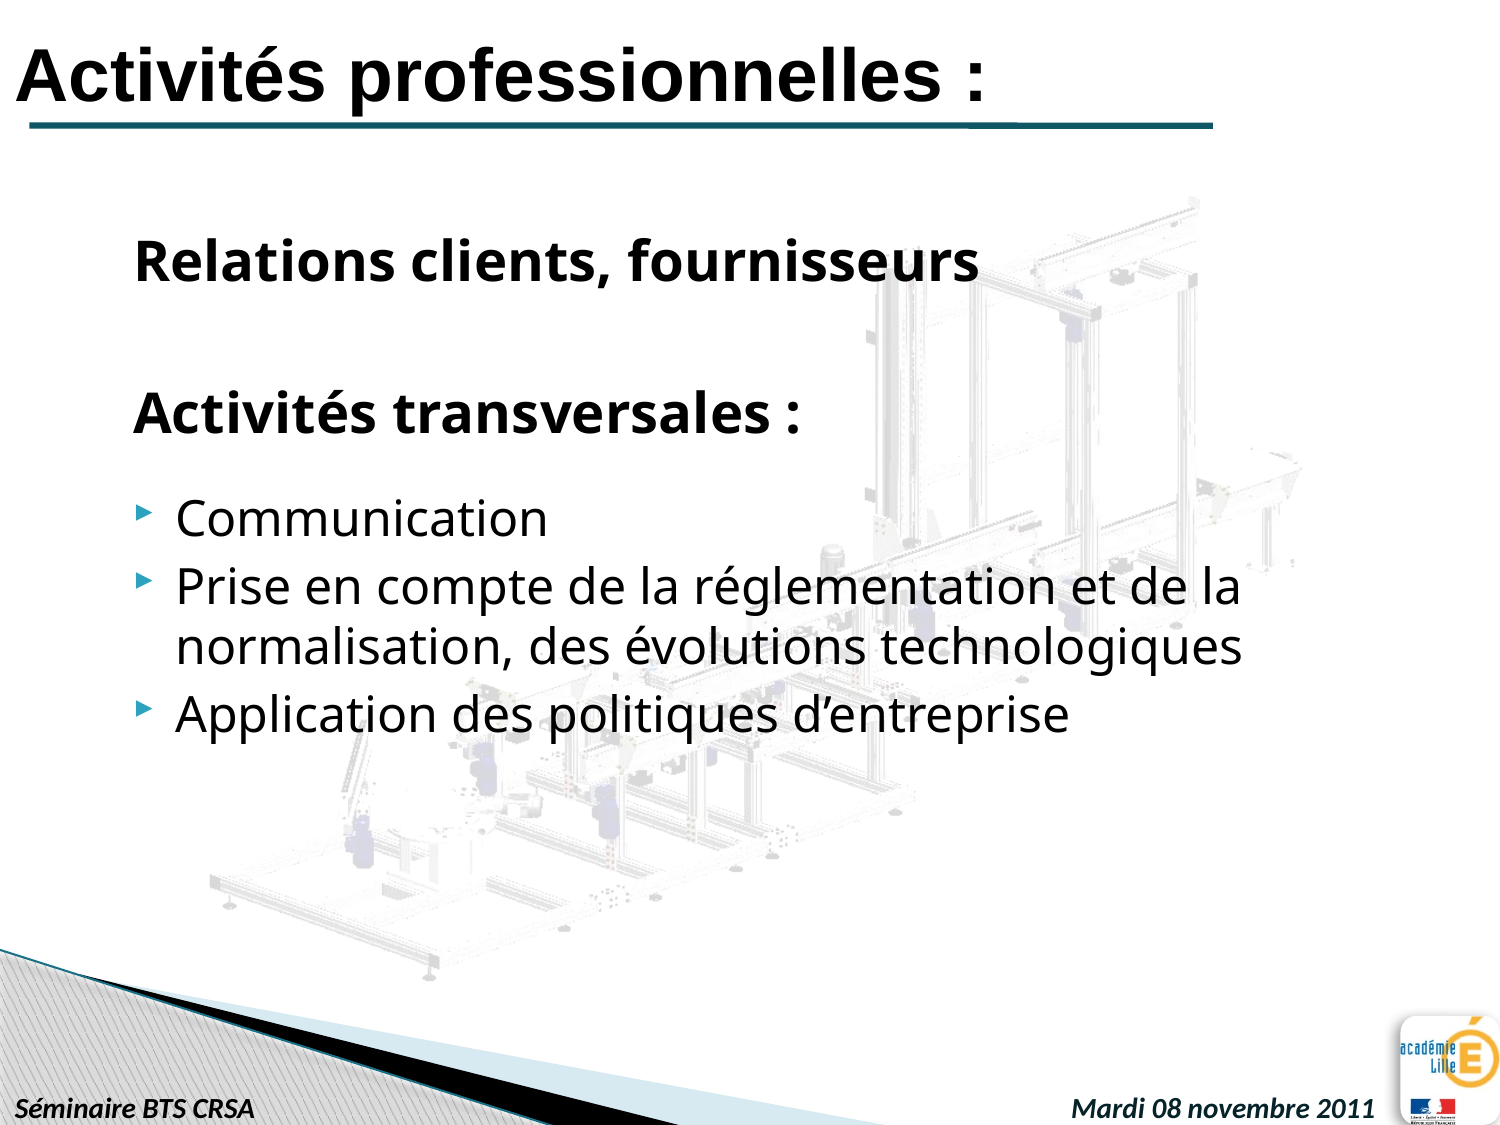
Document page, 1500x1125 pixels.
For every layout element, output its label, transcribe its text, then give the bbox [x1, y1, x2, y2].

text_box Relations clients, fournisseurs Activités transversales : Communication Prise en compte de la réglementation et de la normalisation, des évolutions technologiques Application des politiques d’entreprise [100, 184, 1376, 941]
text_box Activités professionnelles : [0, 19, 1471, 126]
picture [200, 196, 1327, 988]
text_box Séminaire BTS CRSA Mardi 08 novembre 2011 [0, 1082, 1394, 1125]
picture [1400, 1015, 1500, 1125]
